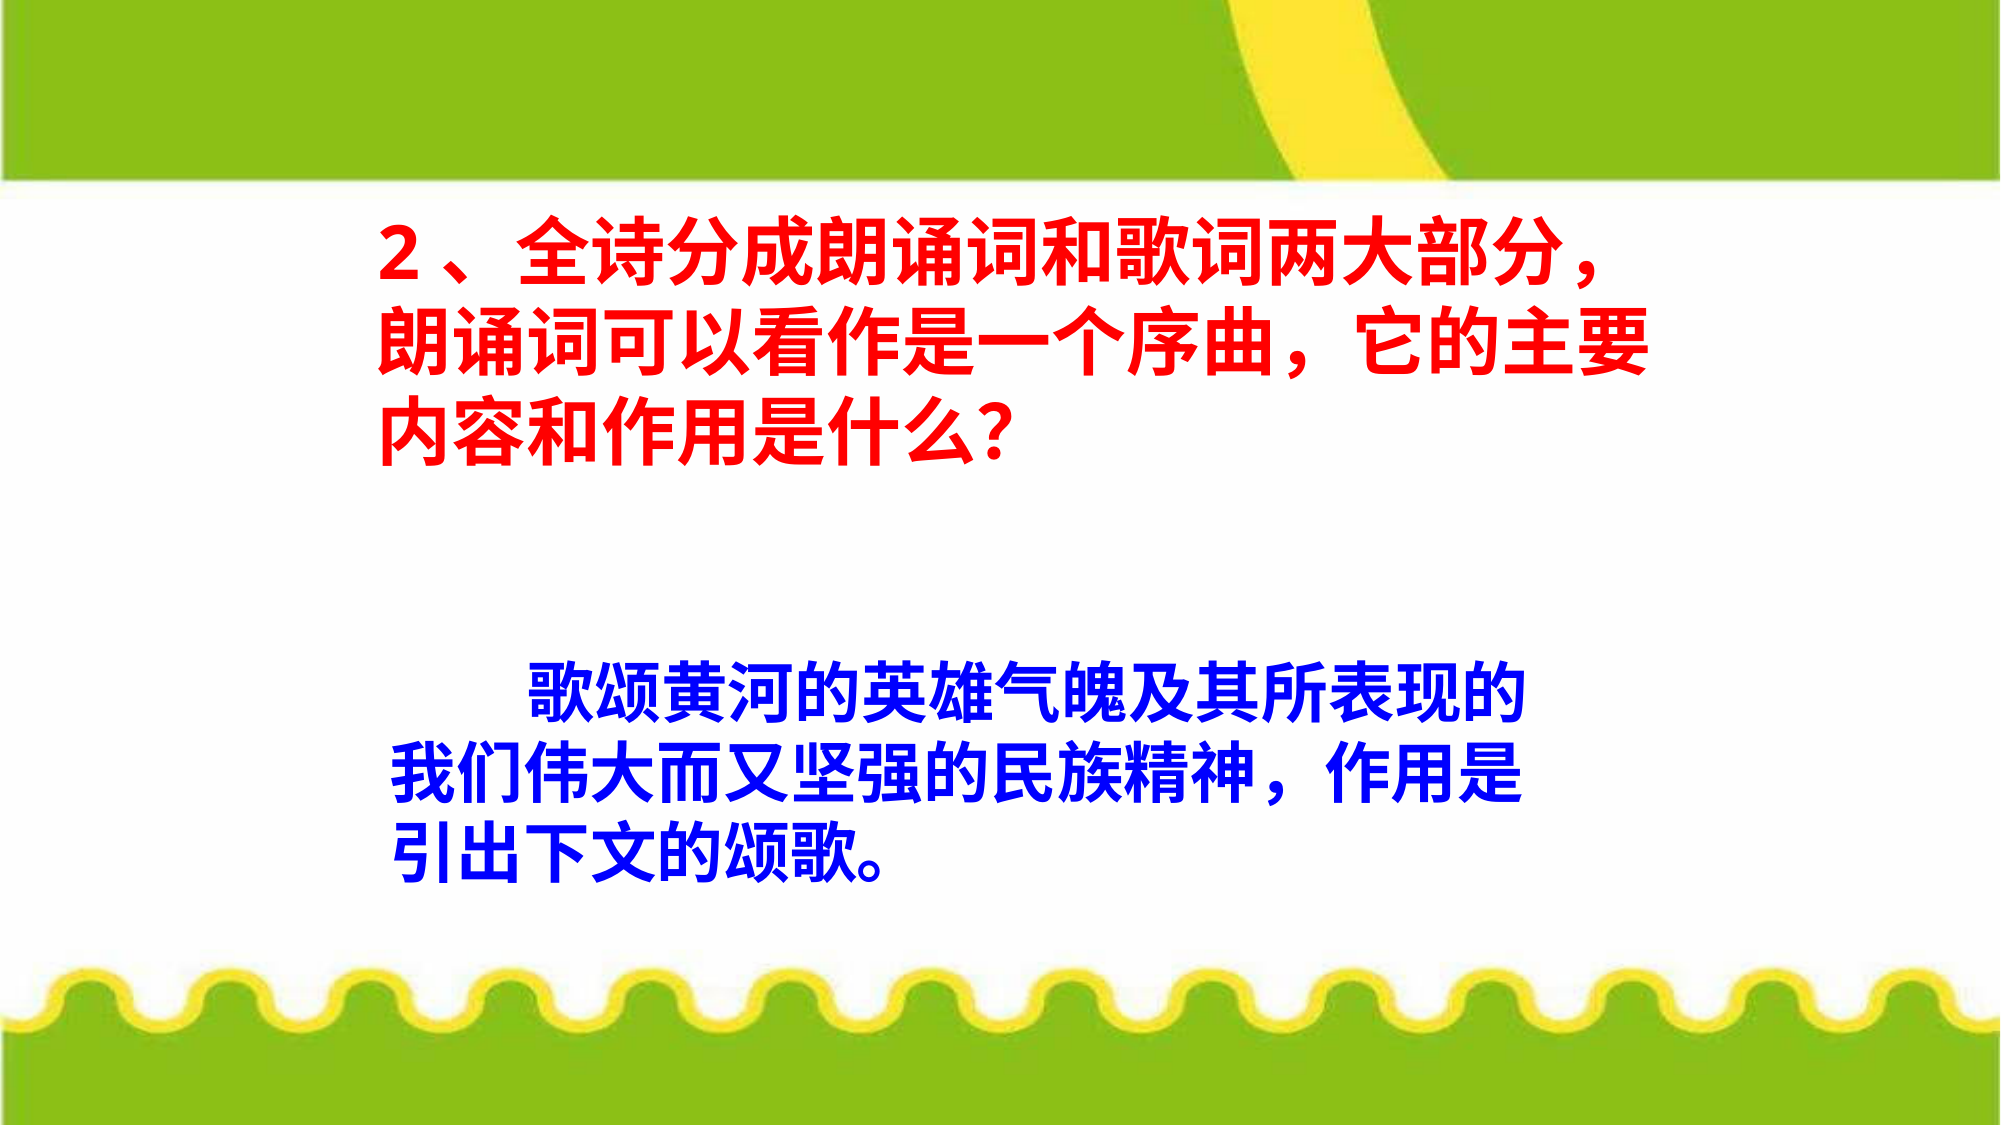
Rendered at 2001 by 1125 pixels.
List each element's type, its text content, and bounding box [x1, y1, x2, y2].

picture [0, 0, 2001, 1125]
text_box 歌颂黄河的英雄气魄及其所表现的我们伟大而又坚强的民族精神，作用是引出下文的颂歌。 [375, 643, 1568, 898]
text_box 2、全诗分成朗诵词和歌词两大部分，朗诵词可以看作是一个序曲，它的主要内容和作用是什么？ [362, 197, 1697, 482]
